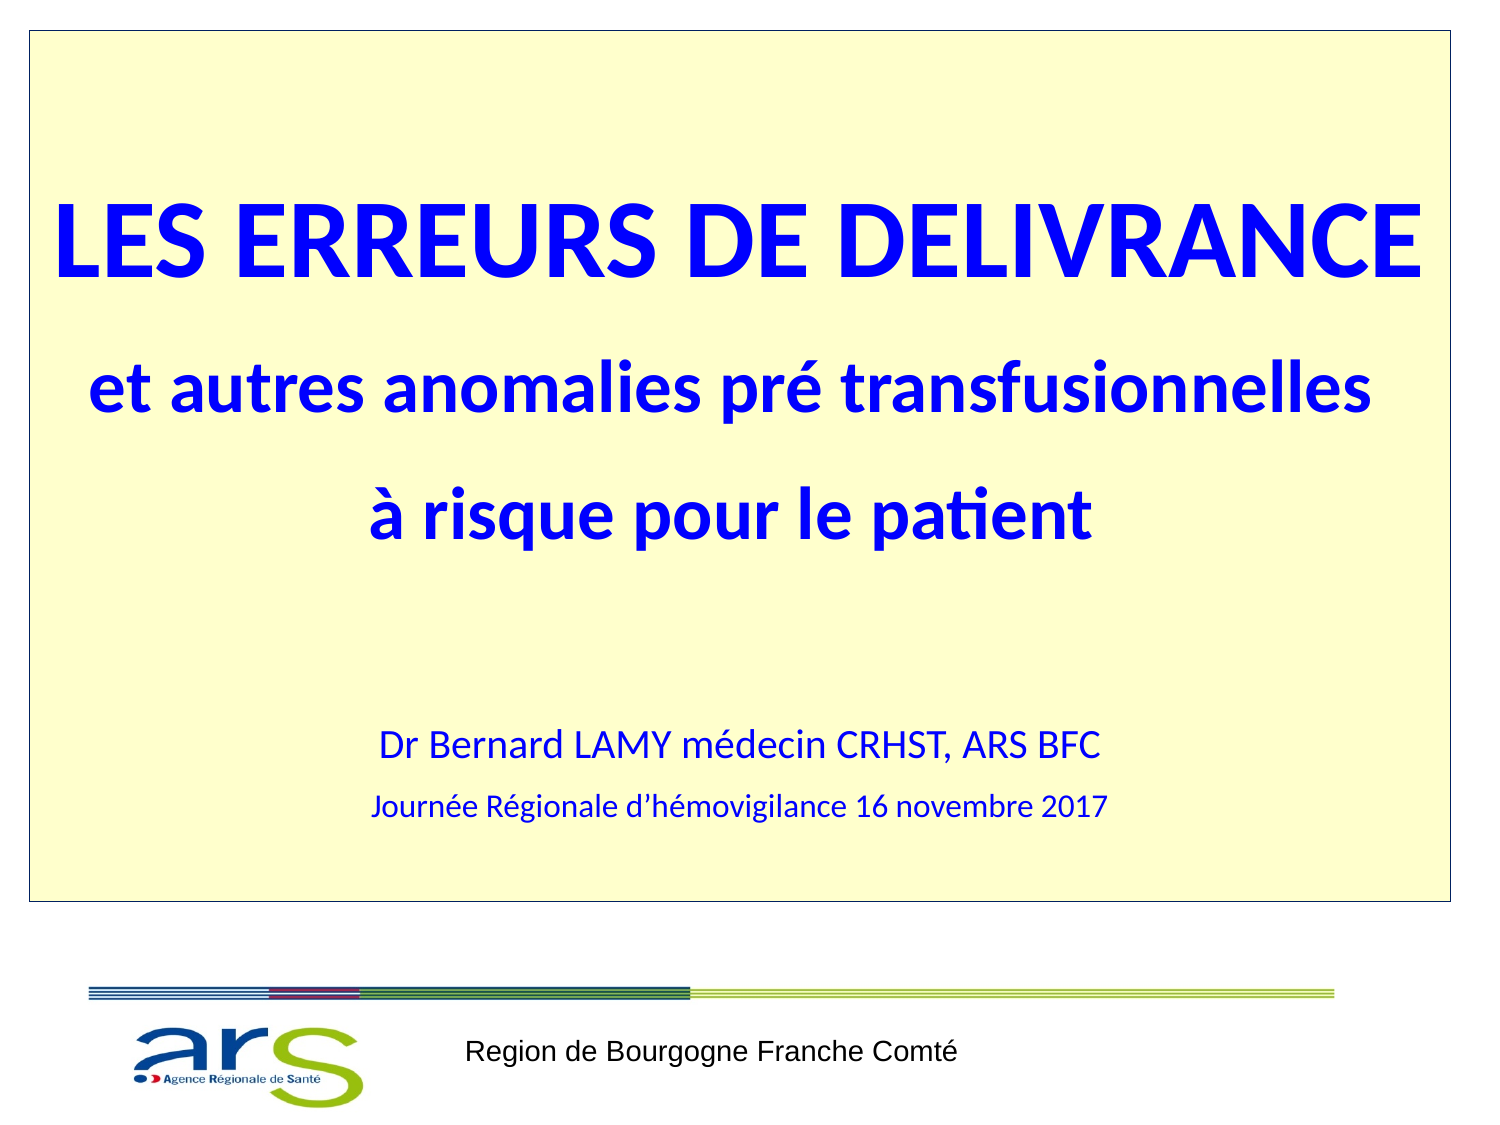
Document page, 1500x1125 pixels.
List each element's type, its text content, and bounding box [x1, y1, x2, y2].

picture [87, 958, 1335, 1125]
text_box LES ERREURS DE DELIVRANCE et autres anomalies pré transfusionnelles à risque pour le patient Dr Bernard LAMY médecin CRHST, ARS BFC Journée Régionale d’hémovigilance 16 novembre 2017 [29, 30, 1451, 902]
